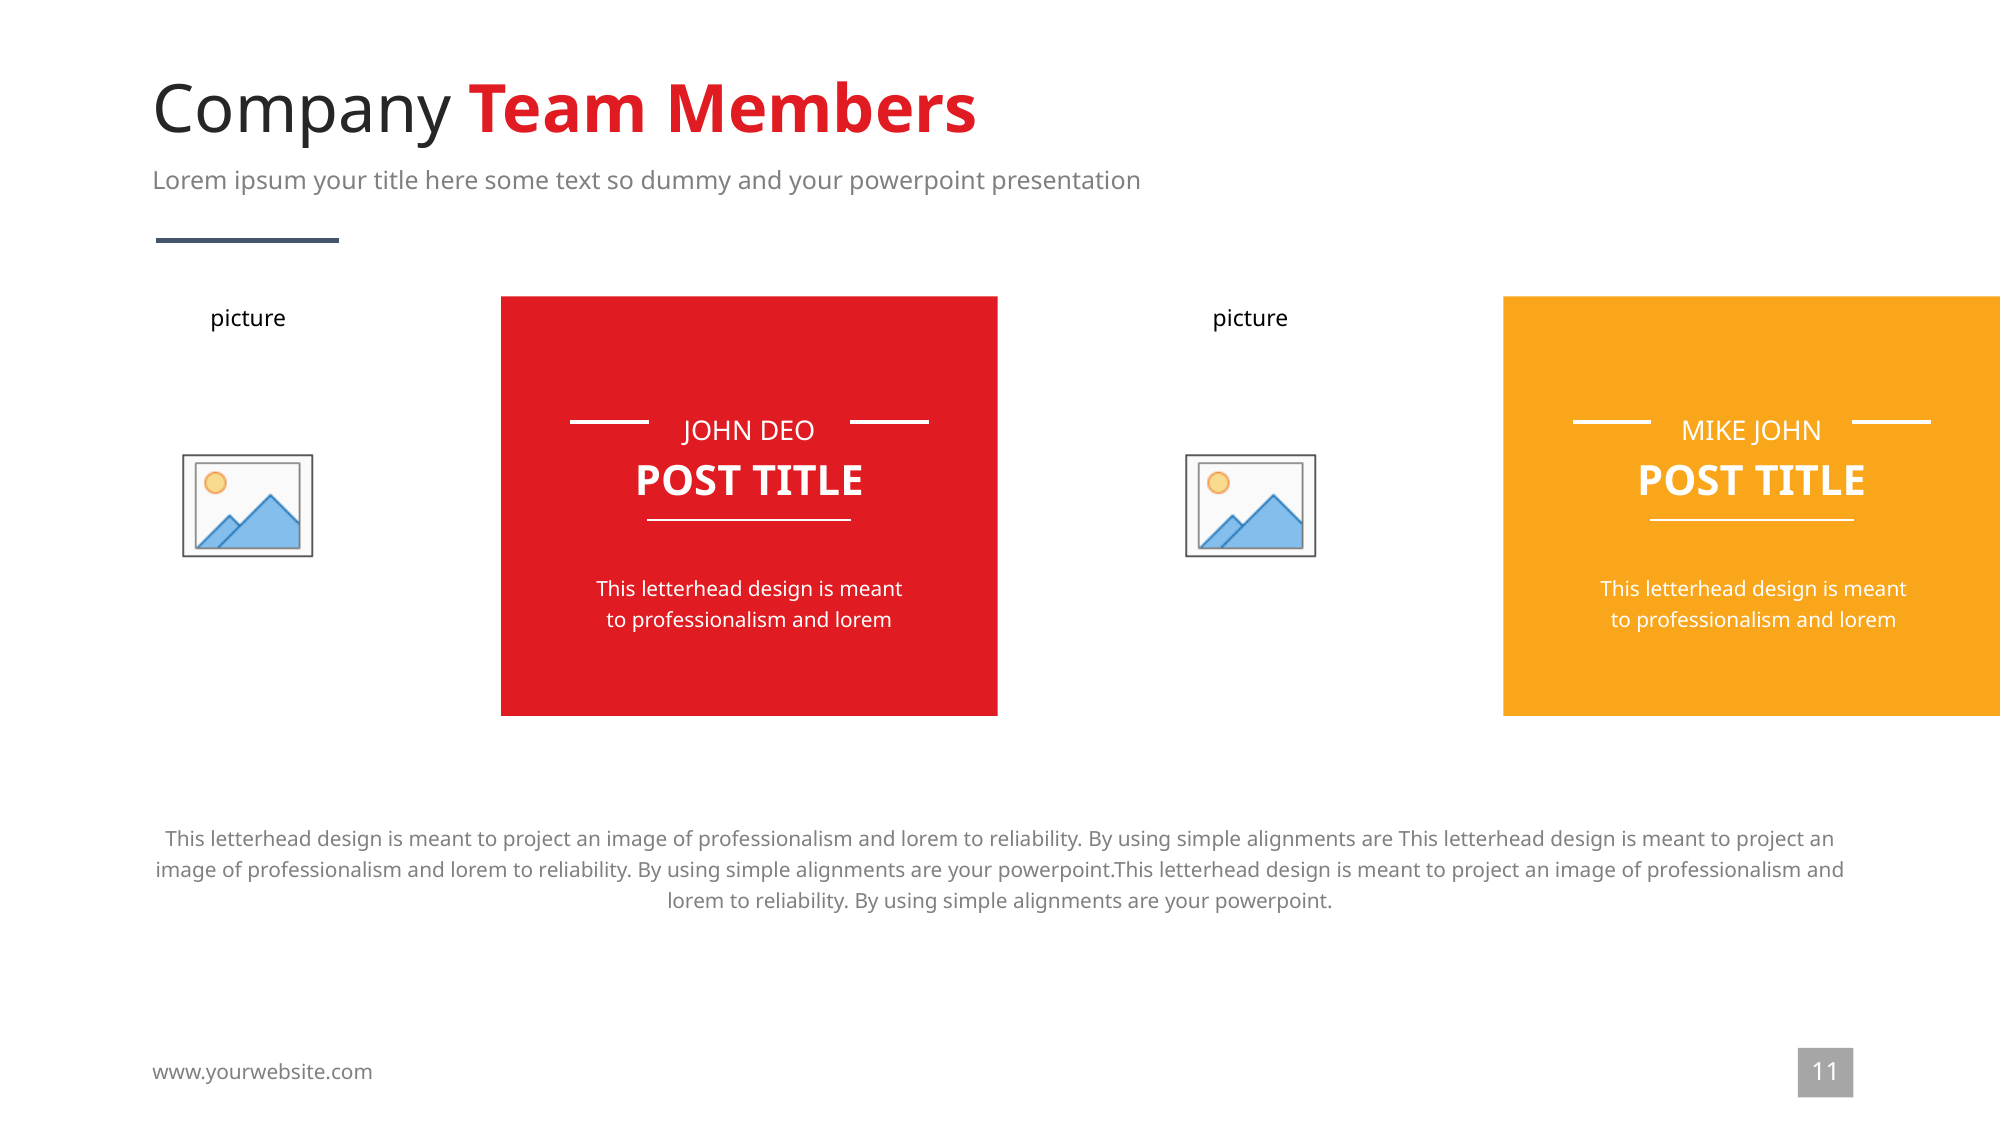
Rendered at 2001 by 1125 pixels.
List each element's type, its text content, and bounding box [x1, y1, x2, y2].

title Company Team Members [137, 55, 1863, 160]
text_box [1502, 295, 2000, 717]
list Lorem ipsum your title here some text so dummy and your powerpoint presentation [137, 160, 1863, 207]
footer www.yourwebsite.com [137, 1042, 415, 1103]
picture [0, 296, 497, 717]
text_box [570, 379, 929, 633]
slide_number 11 [1788, 1042, 1863, 1103]
picture [1002, 296, 1499, 717]
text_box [1572, 379, 1931, 633]
text_box This letterhead design is meant to project an image of professionalism and lorem to reliability. By using simple alignments are This letterhead design is meant to project an image of professionalism and lorem to reliability. By using simple alignments are your powerpoint.This letterhead design is meant to project an image of professionalism and lorem to reliability. By using simple alignments are your powerpoint. [137, 808, 1863, 923]
text_box [500, 295, 999, 717]
